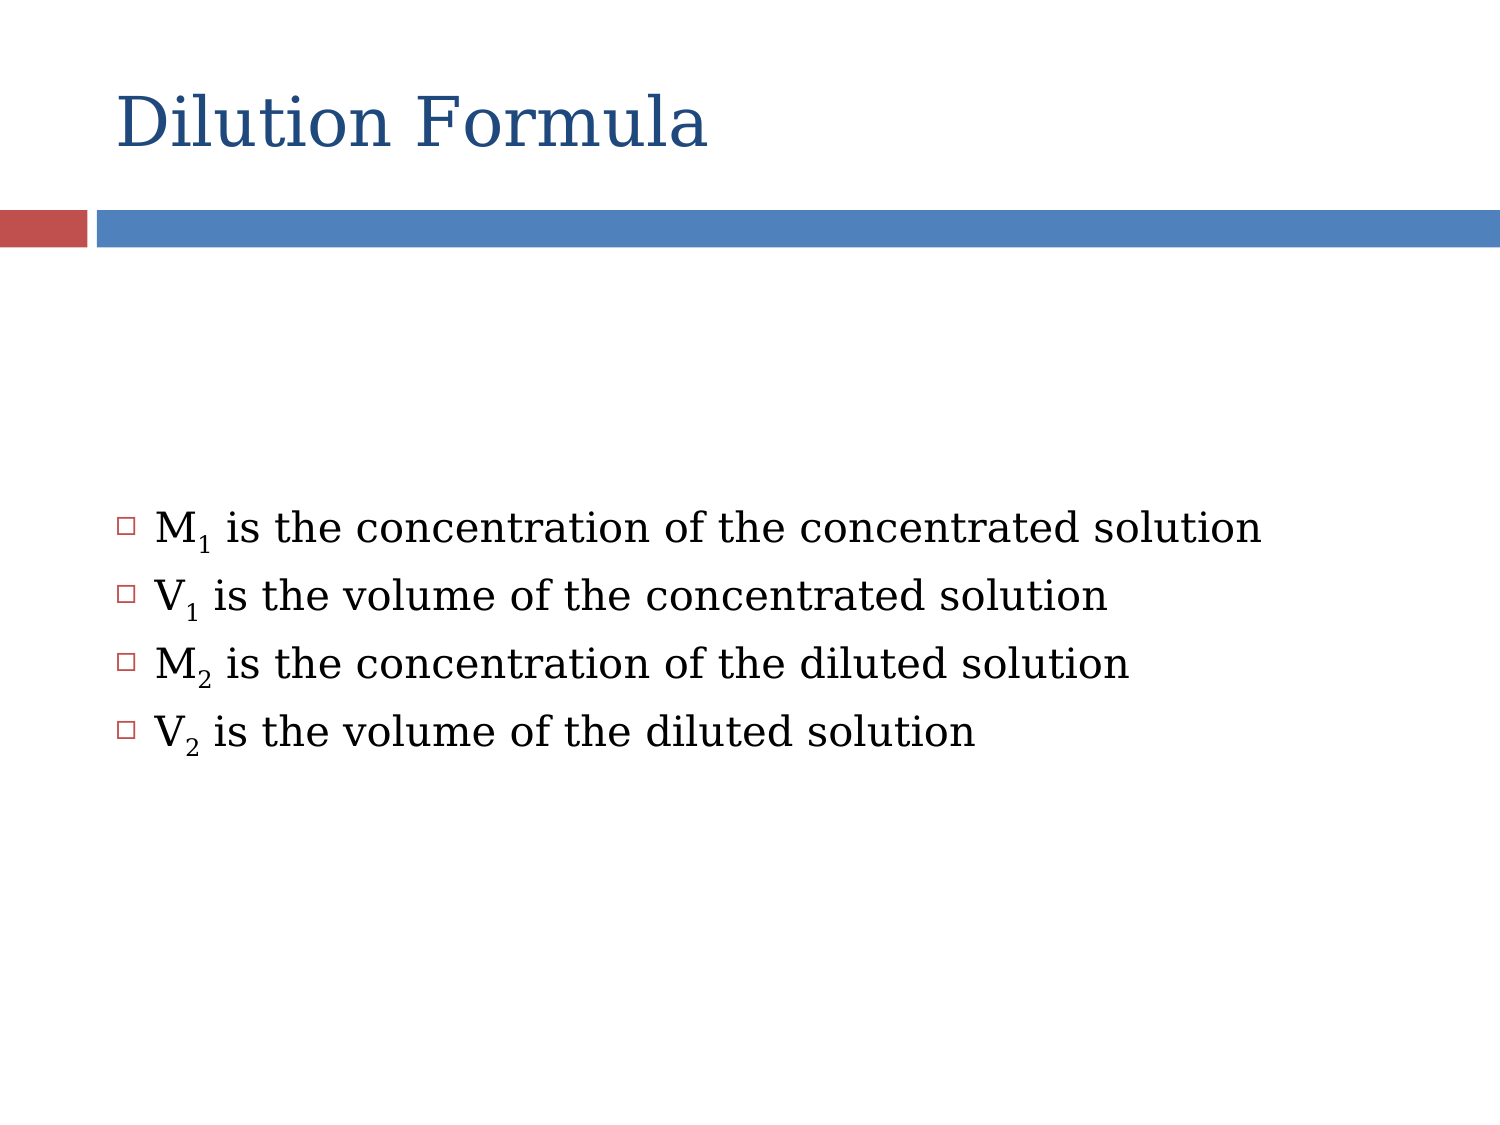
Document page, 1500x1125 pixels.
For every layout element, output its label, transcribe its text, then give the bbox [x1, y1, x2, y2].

title Dilution Formula [100, 37, 1438, 200]
